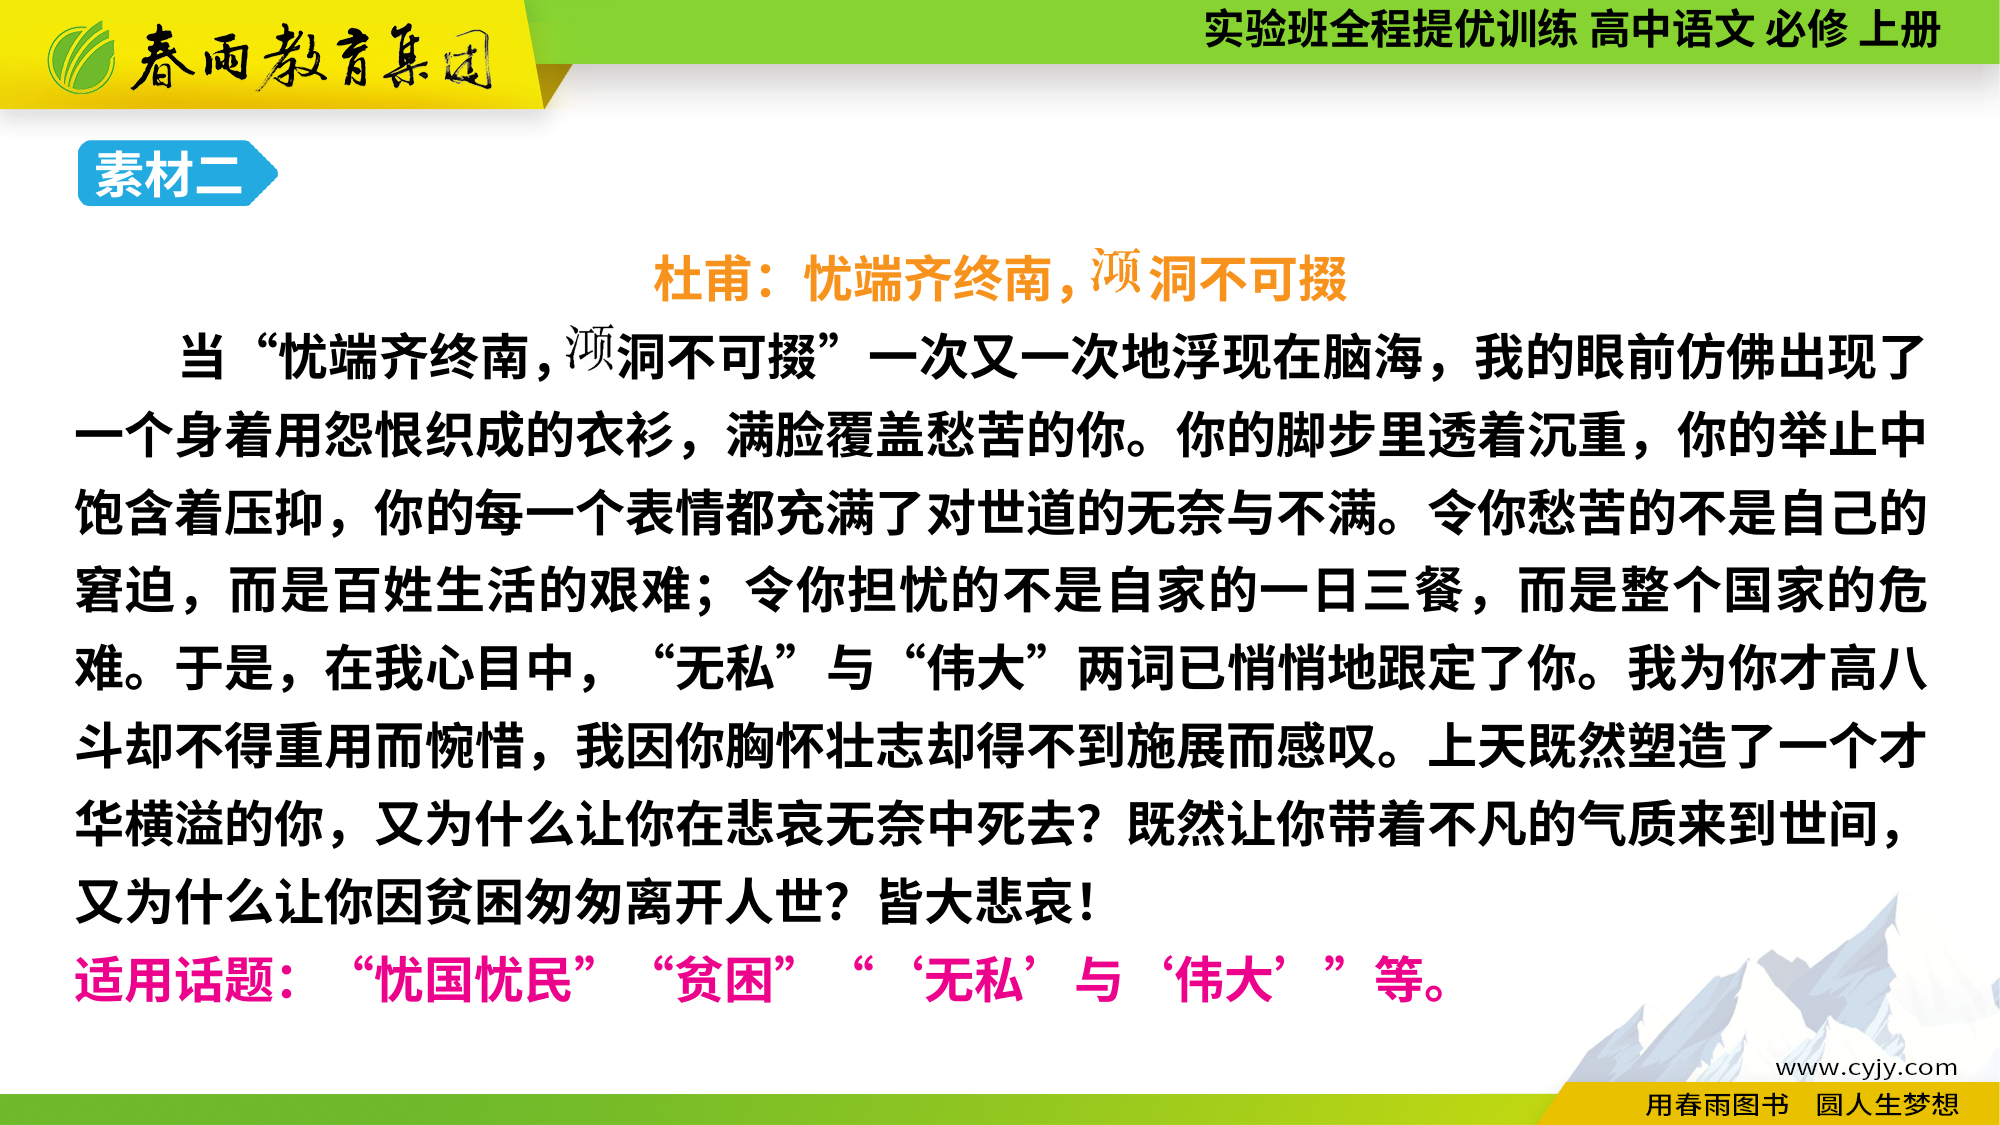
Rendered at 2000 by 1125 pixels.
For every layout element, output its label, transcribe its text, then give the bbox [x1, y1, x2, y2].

picture [0, 0, 2000, 1125]
list 杜甫：忧端齐终南， 洞不可掇 当“忧端齐终南， 洞不可掇”一次又一次地浮现在脑海，我的眼前仿佛出现了一个身着用怨恨织成的衣衫，满脸覆盖愁苦的你。你的脚步里透着沉重，你的举止中饱含着压抑，你的每一个表情都充满了对世道的无奈与不满。令你愁苦的不是自己的窘迫，而是百姓生活的艰难；令你担忧的不是自家的一日三餐，而是整个国家的危难。于是，在我心目中，“无私”与“伟大”两词已悄悄地跟定了你。我为你才高八斗却不得重用而惋惜，我因你胸怀壮志却得不到施展而感叹。上天既然塑造了一个才华横溢的你，又为什么让你在悲哀无奈中死去？既然让你带着不凡的气质来到世间，又为什么让你因贫困匆匆离开人世？皆大悲哀！ 适用话题：“忧国忧民”“贫困”“‘无私’与‘伟大’”等。 [59, 221, 1944, 1025]
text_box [78, 135, 278, 212]
